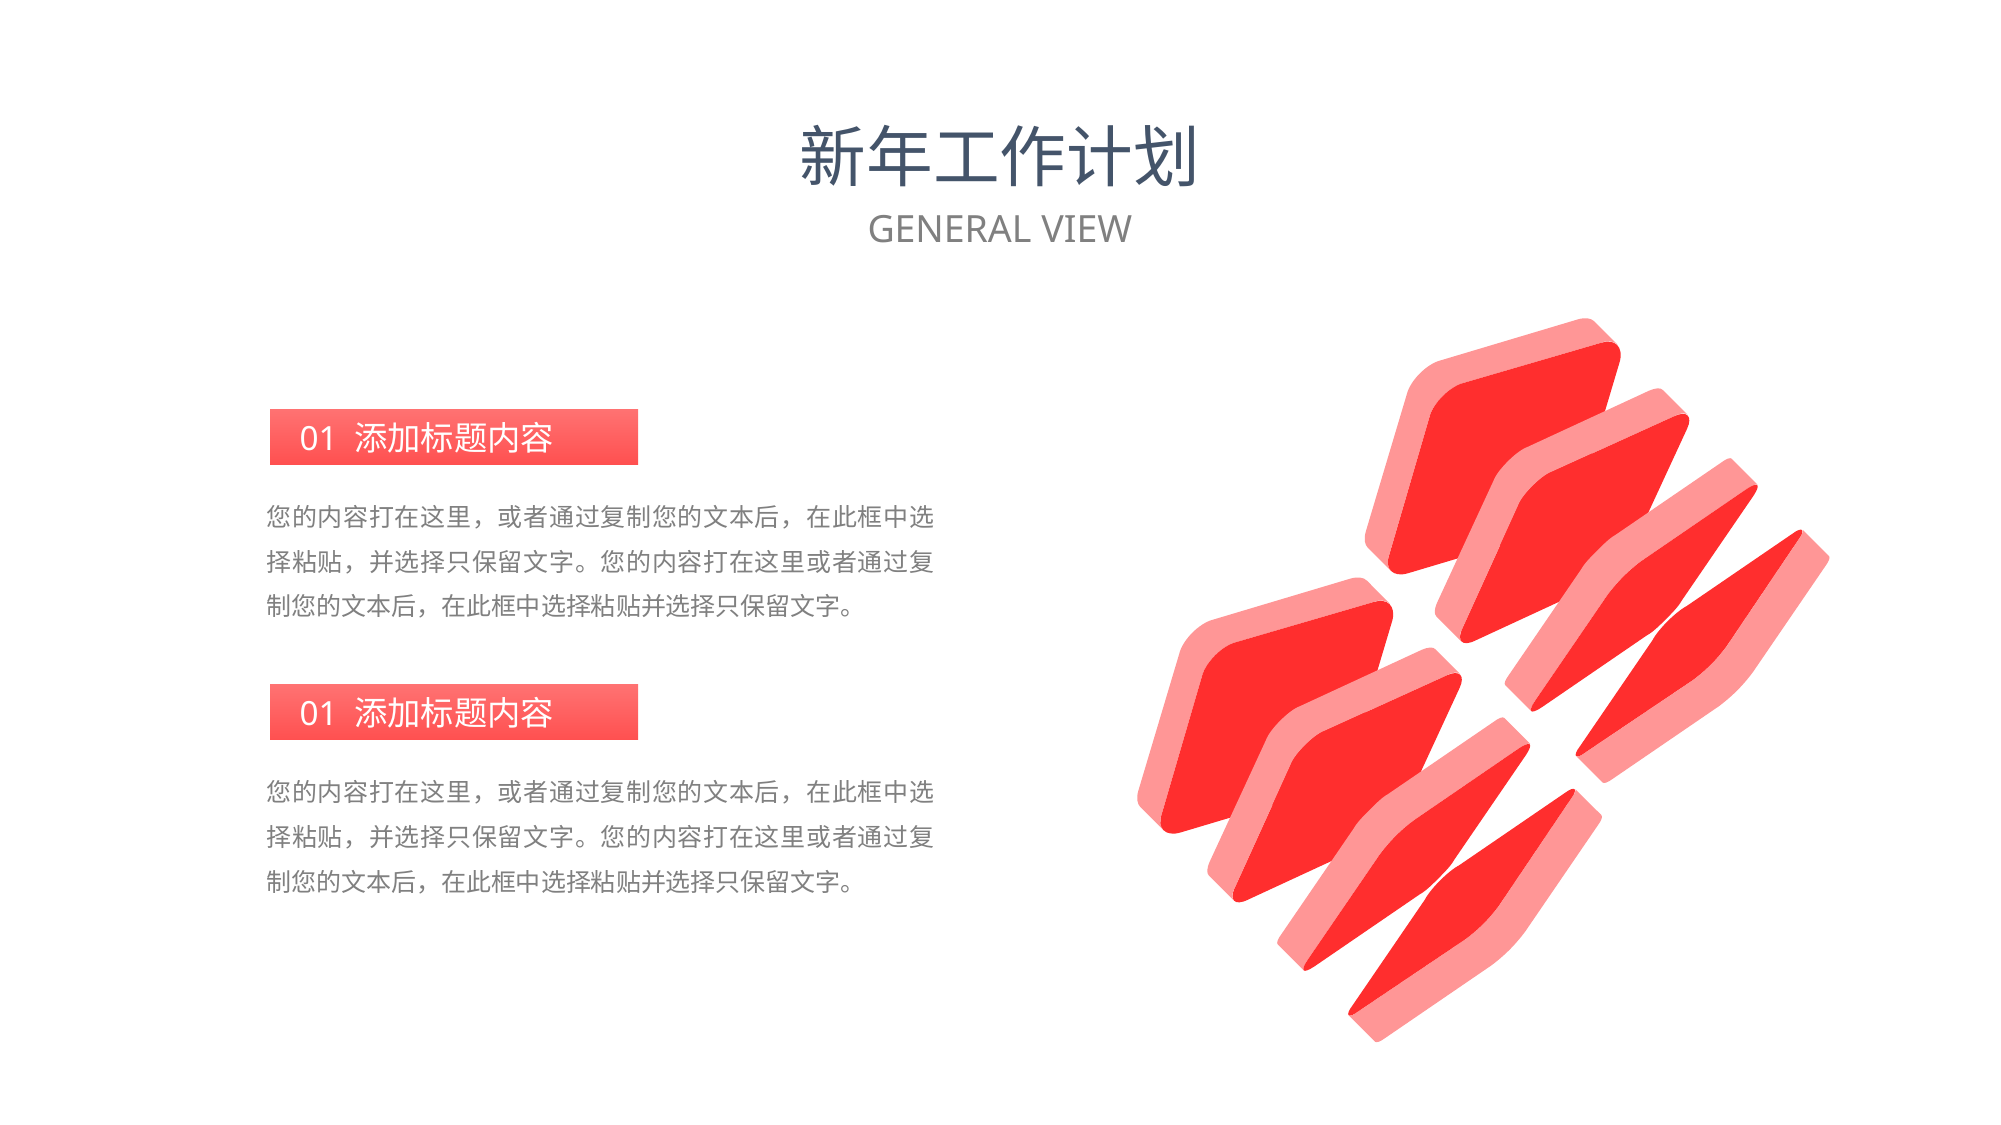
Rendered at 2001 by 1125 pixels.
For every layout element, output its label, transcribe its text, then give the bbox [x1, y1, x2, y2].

text_box 您的内容打在这里，或者通过复制您的文本后，在此框中选择粘贴，并选择只保留文字。您的内容打在这里或者通过复制您的文本后，在此框中选择粘贴并选择只保留文字。 [251, 478, 951, 629]
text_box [760, 107, 1240, 259]
text_box 01 添加标题内容 [270, 409, 639, 465]
text_box 01 添加标题内容 [270, 684, 639, 740]
text_box 您的内容打在这里，或者通过复制您的文本后，在此框中选择粘贴，并选择只保留文字。您的内容打在这里或者通过复制您的文本后，在此框中选择粘贴并选择只保留文字。 [251, 754, 951, 904]
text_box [1187, 567, 1514, 1016]
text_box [1414, 307, 1742, 757]
